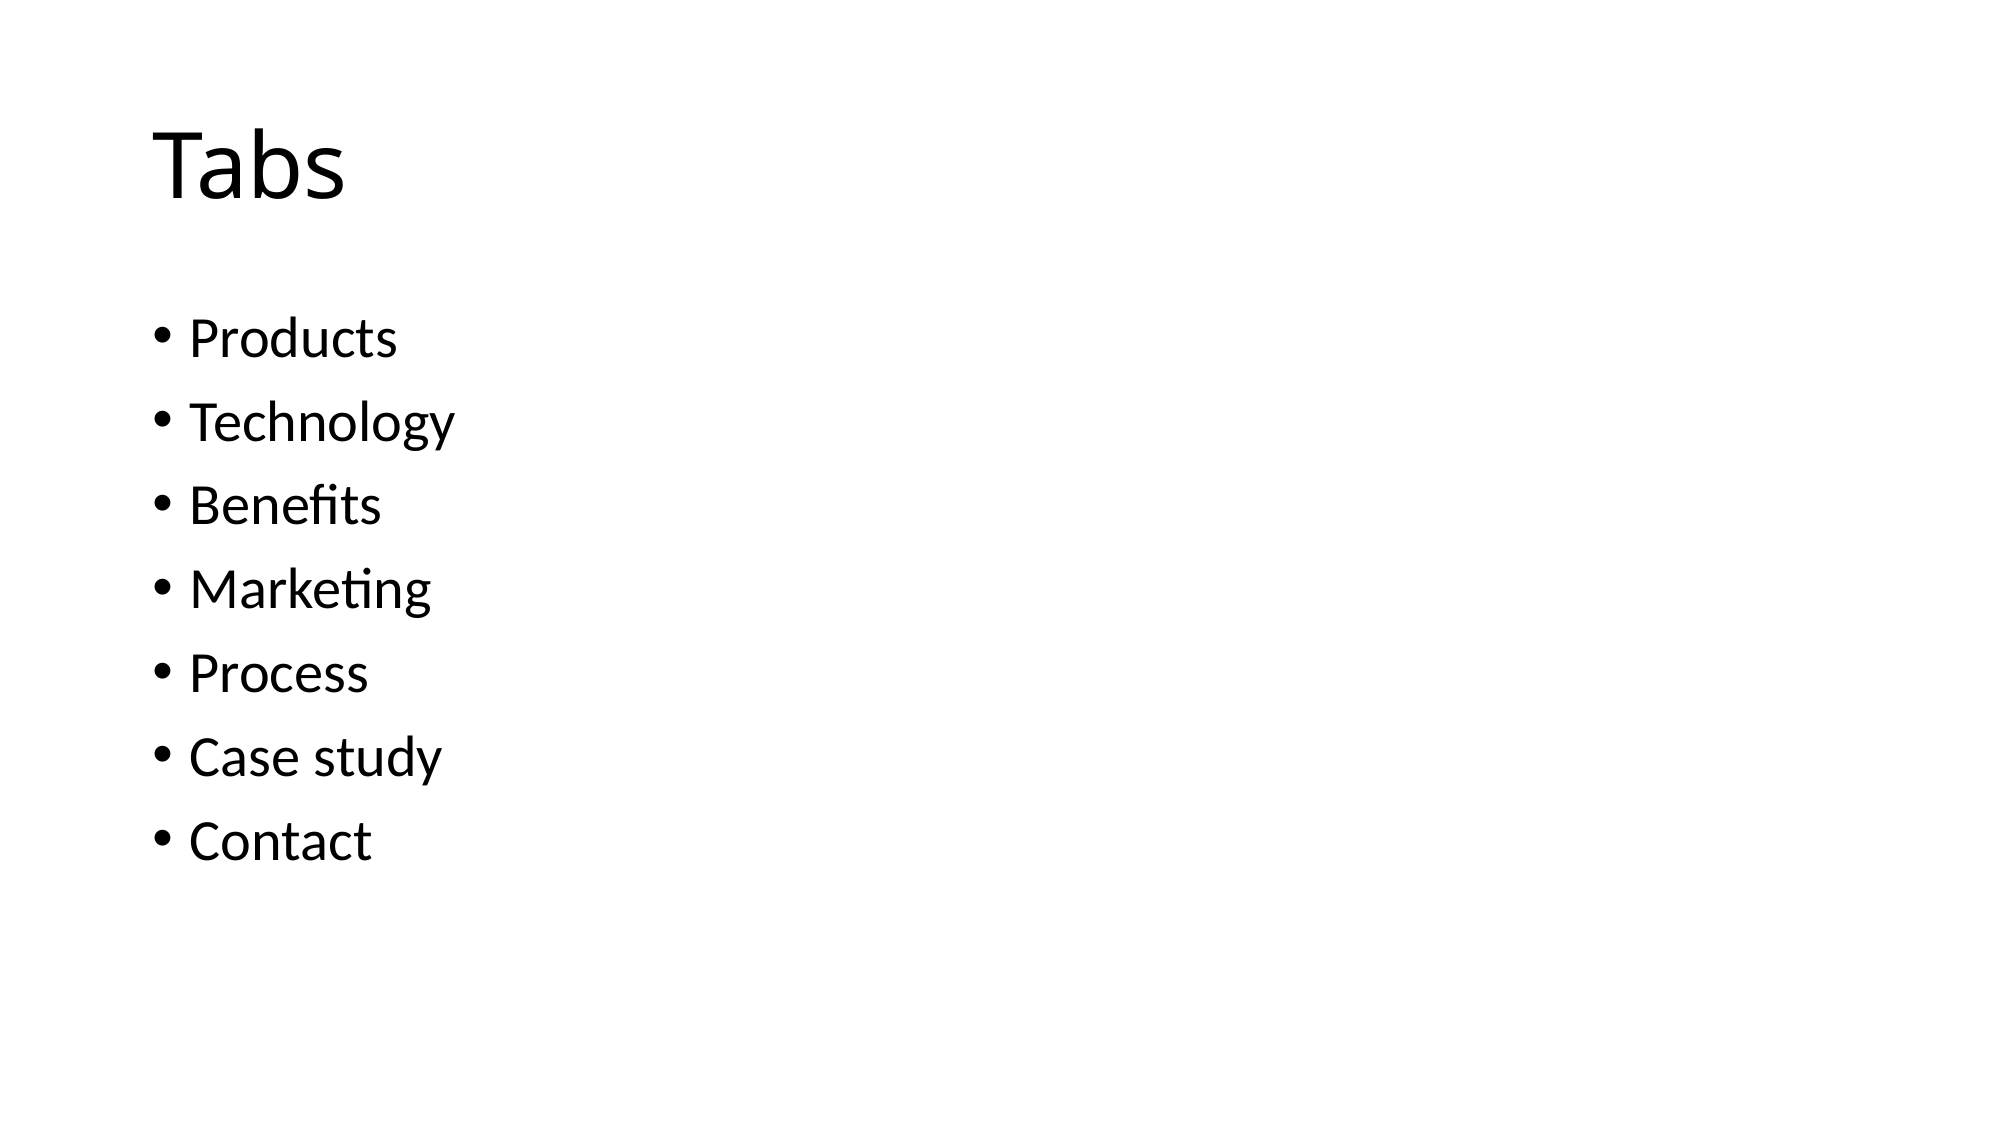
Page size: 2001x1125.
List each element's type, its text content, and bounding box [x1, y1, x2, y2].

list Products Technology Benefits Marketing Process Case study Contact [137, 299, 1863, 1014]
title Tabs [137, 59, 1863, 278]
